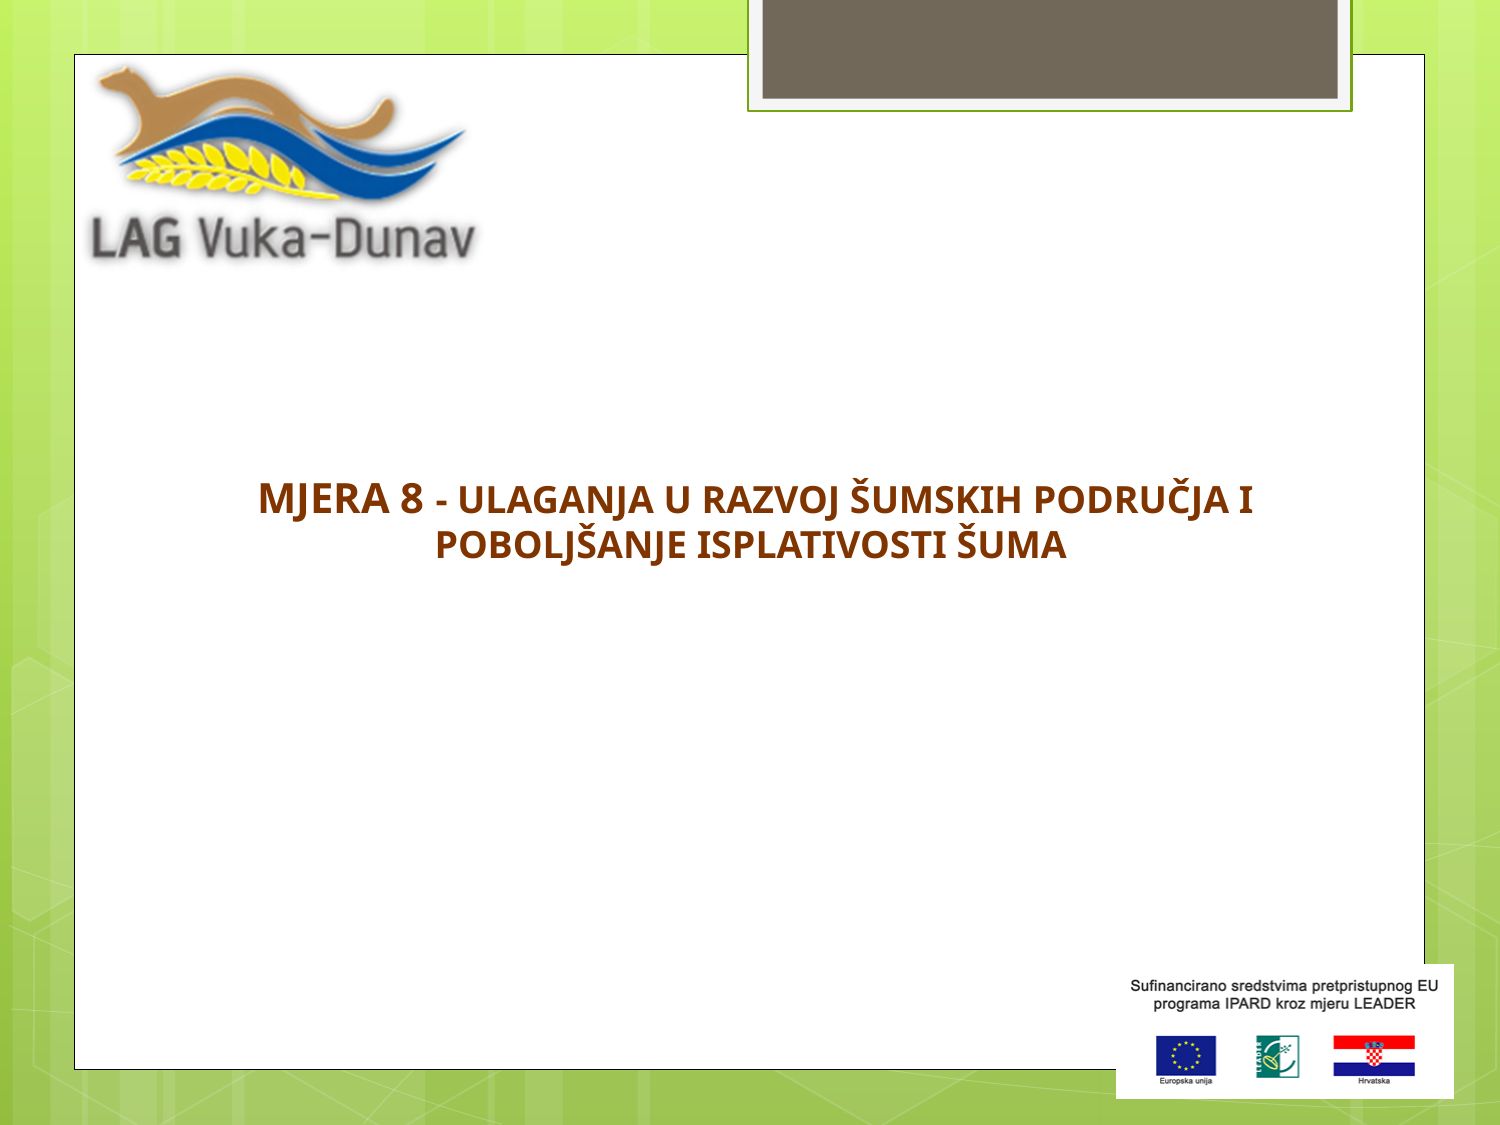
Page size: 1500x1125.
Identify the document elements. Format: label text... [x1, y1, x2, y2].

picture [1115, 963, 1454, 1100]
text_box MJERA 8 - ULAGANJA U RAZVOJ ŠUMSKIH PODRUČJA I POBOLJŠANJE ISPLATIVOSTI ŠUMA [171, 464, 1341, 574]
picture [76, 54, 490, 281]
